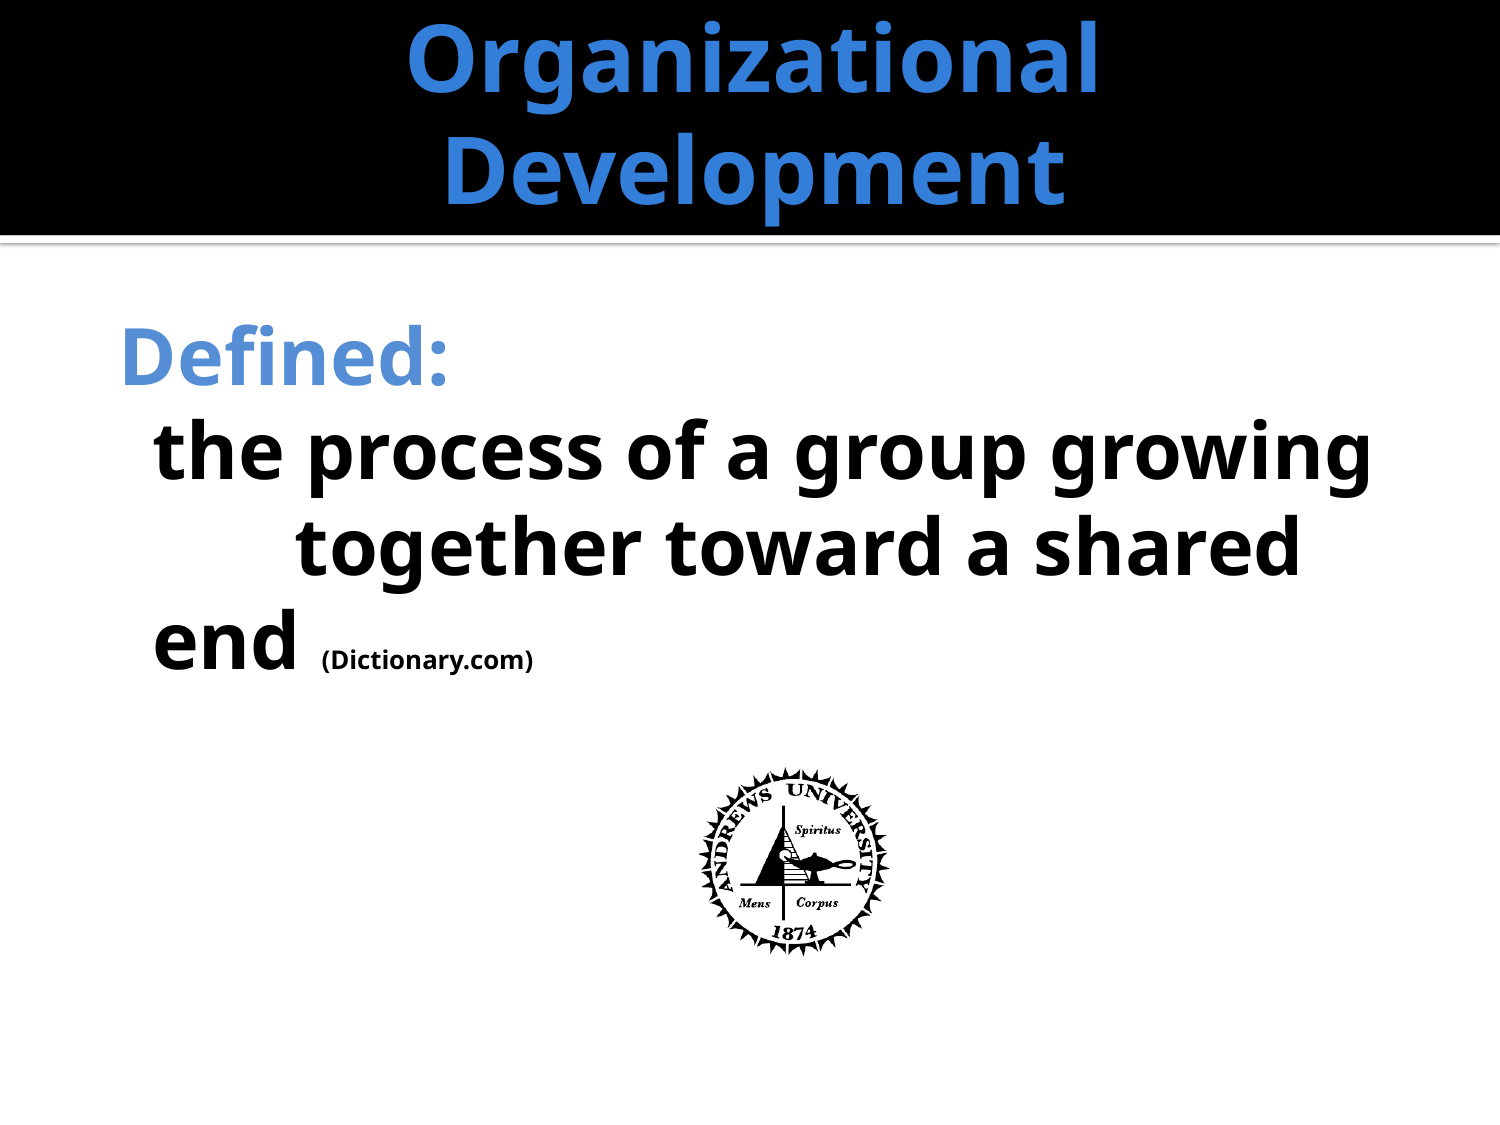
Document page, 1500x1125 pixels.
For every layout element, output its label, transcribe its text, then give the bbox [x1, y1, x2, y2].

title Organizational Development [75, 25, 1425, 231]
list Defined: the process of a group growing together toward a shared end (Dictionary.com) [74, 290, 1426, 1051]
picture [687, 762, 898, 963]
